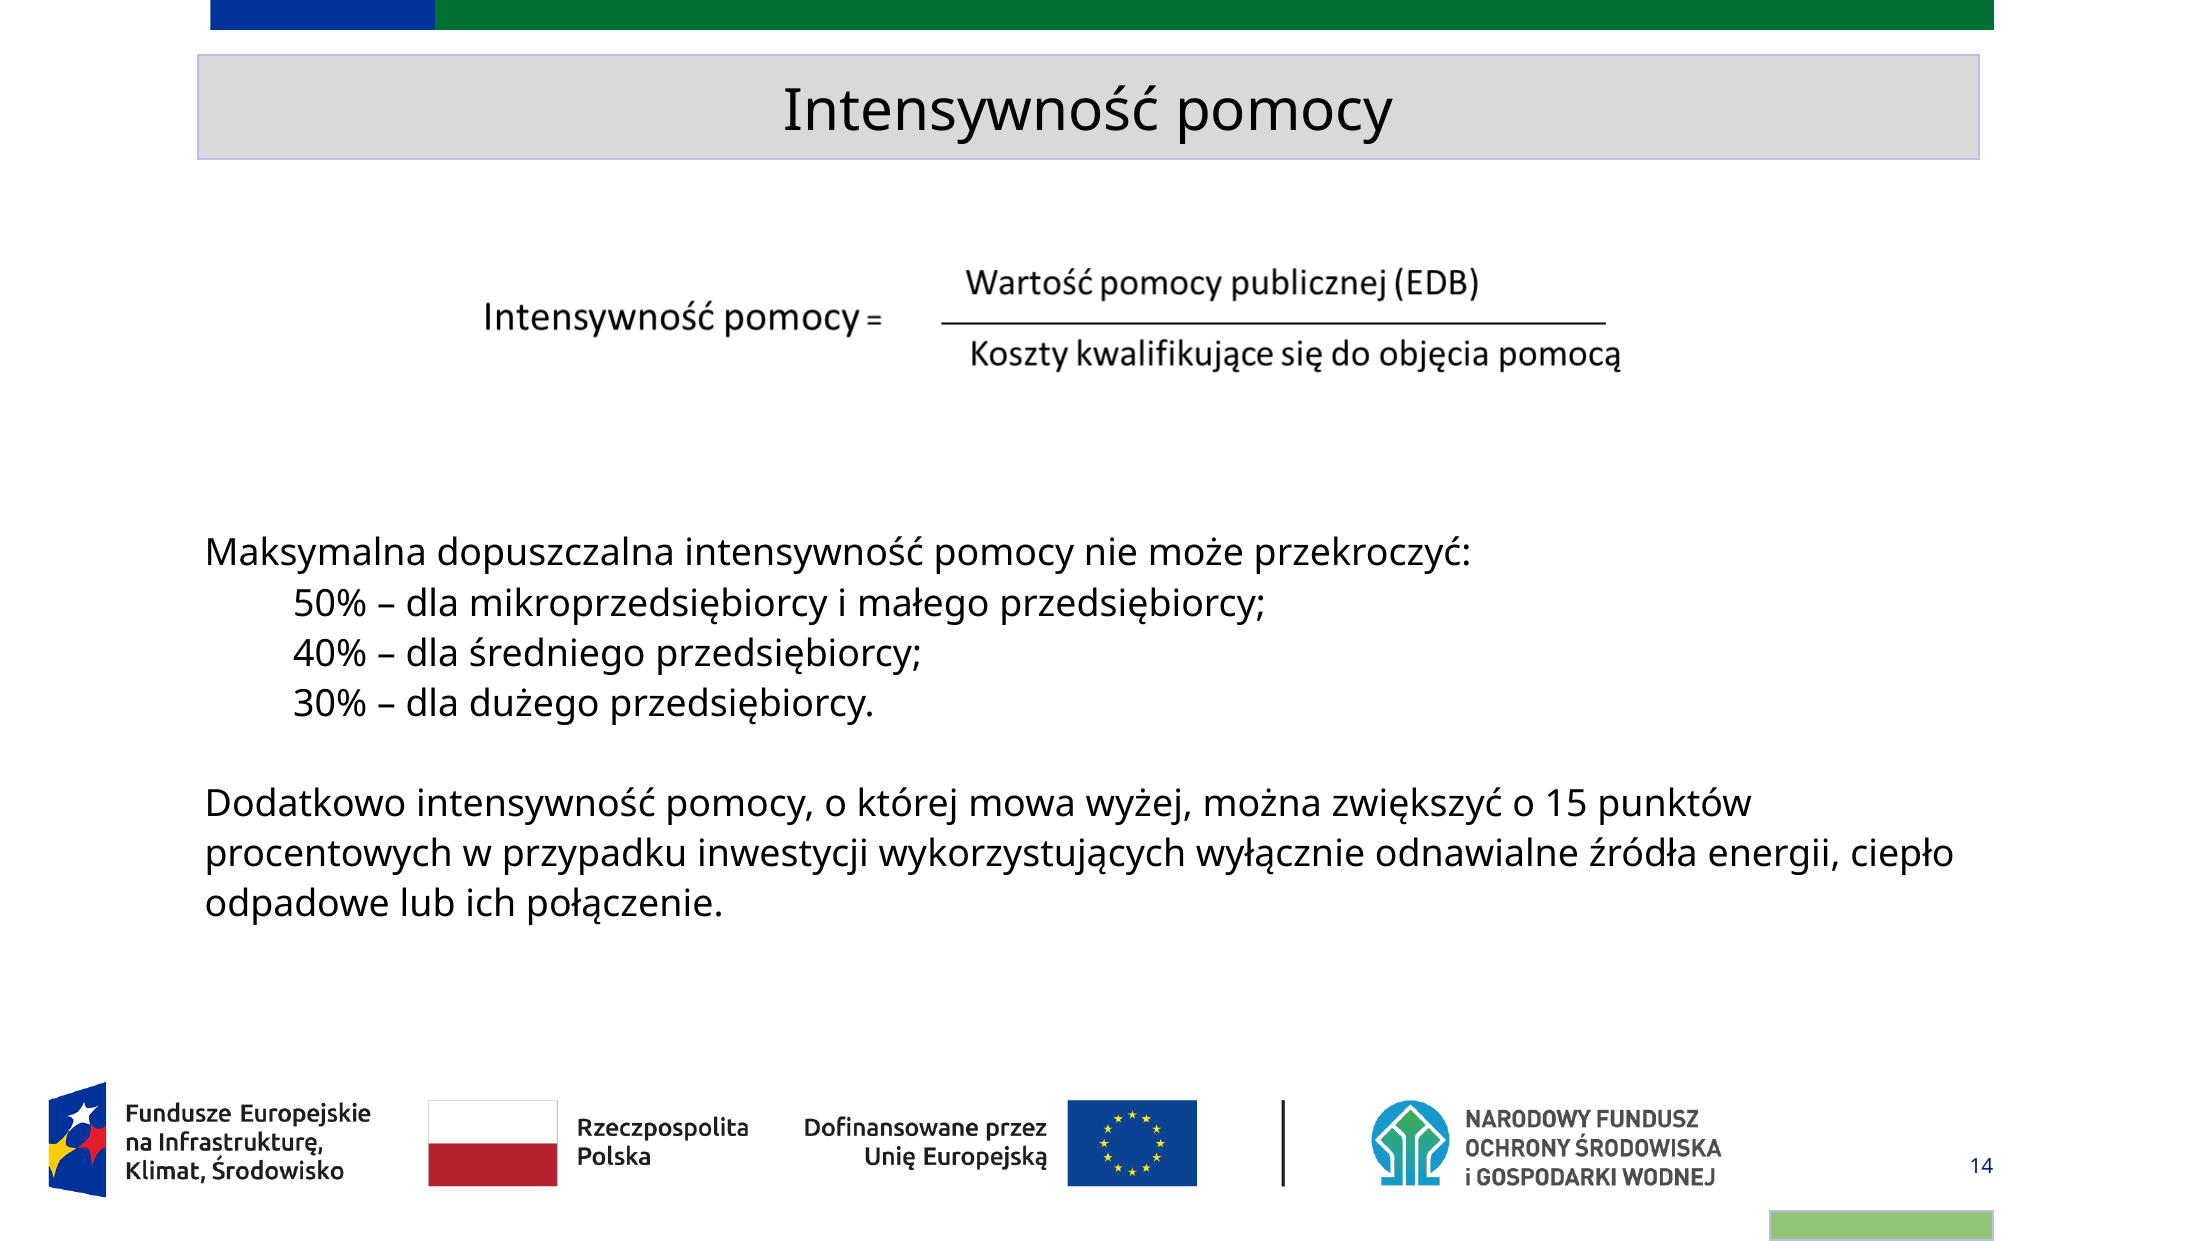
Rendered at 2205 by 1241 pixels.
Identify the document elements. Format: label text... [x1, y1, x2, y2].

picture [18, 1053, 1751, 1226]
picture [436, 246, 1741, 399]
title Intensywność pomocy [197, 54, 1980, 160]
list Maksymalna dopuszczalna intensywność pomocy nie może przekroczyć: 50% – dla mikroprzedsiębiorcy i małego przedsiębiorcy; 40% – dla średniego przedsiębiorcy; 30% – dla dużego przedsiębiorcy. Dodatkowo intensywność pomocy, o której mowa wyżej, można zwiększyć o 15 punktów procentowych w przypadku inwestycji wykorzystujących wyłącznie odnawialne źródła energii, ciepło odpadowe lub ich połączenie. [204, 159, 1987, 1072]
slide_number 14 [1770, 1151, 1993, 1182]
